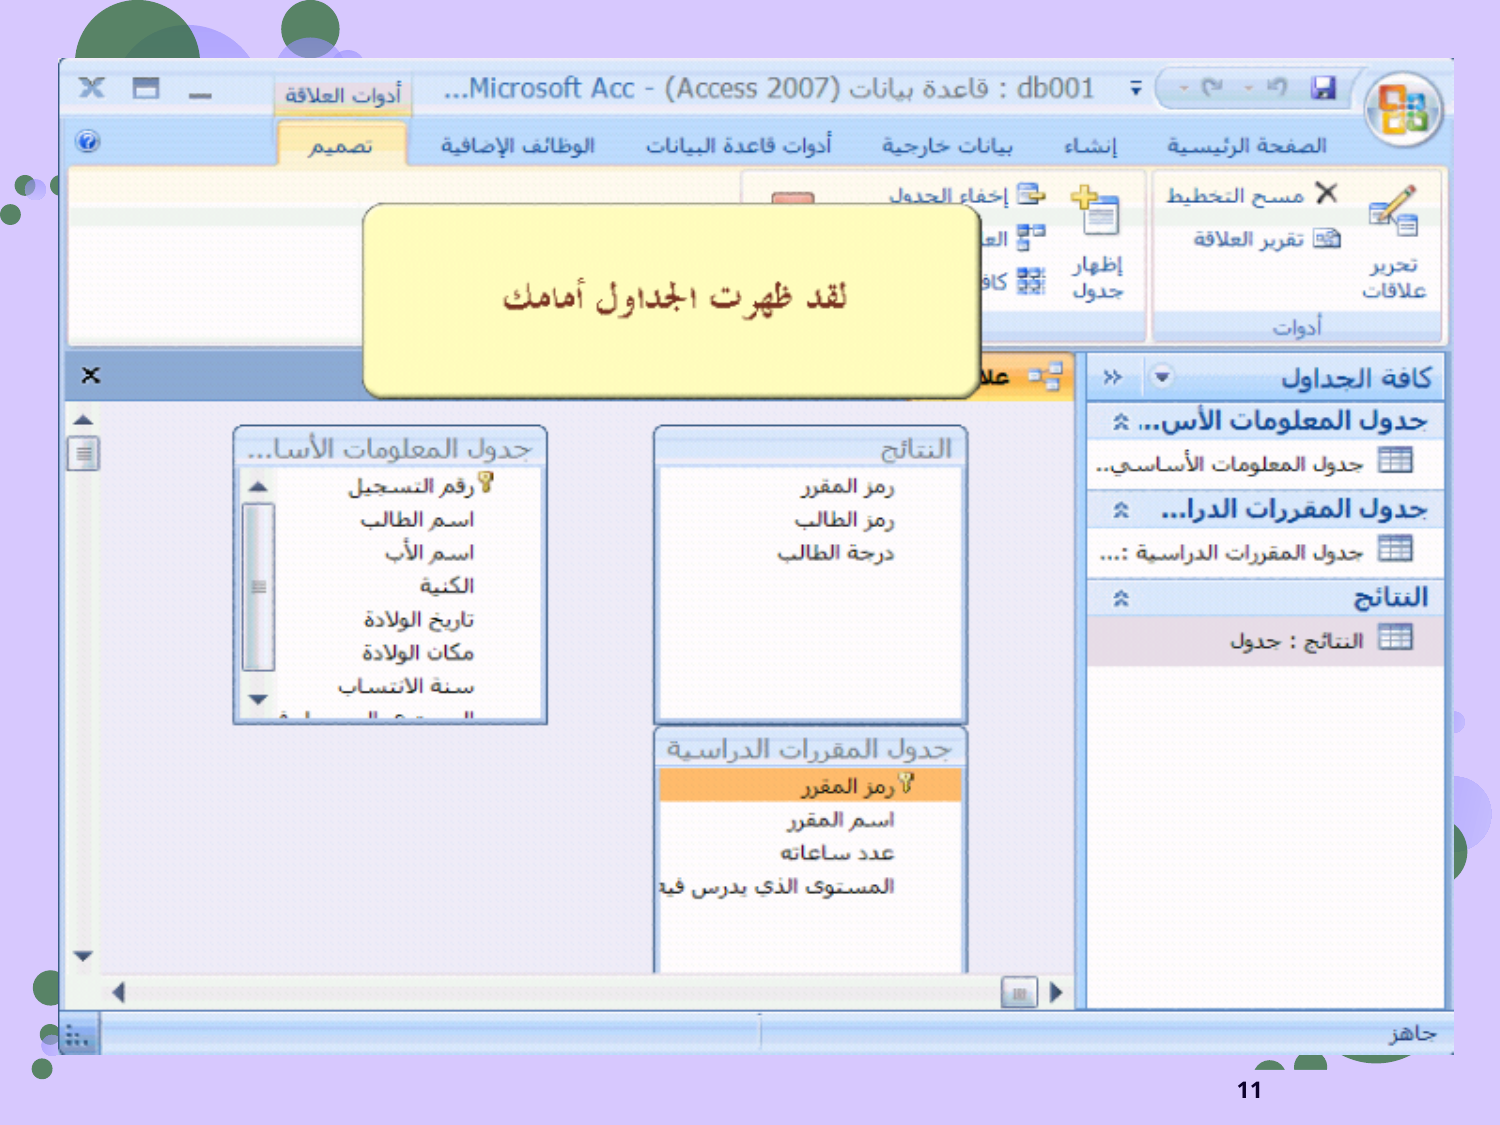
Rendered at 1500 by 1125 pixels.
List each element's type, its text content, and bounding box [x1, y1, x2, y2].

picture [56, 56, 1455, 1057]
slide_number 11 [1074, 1069, 1425, 1113]
